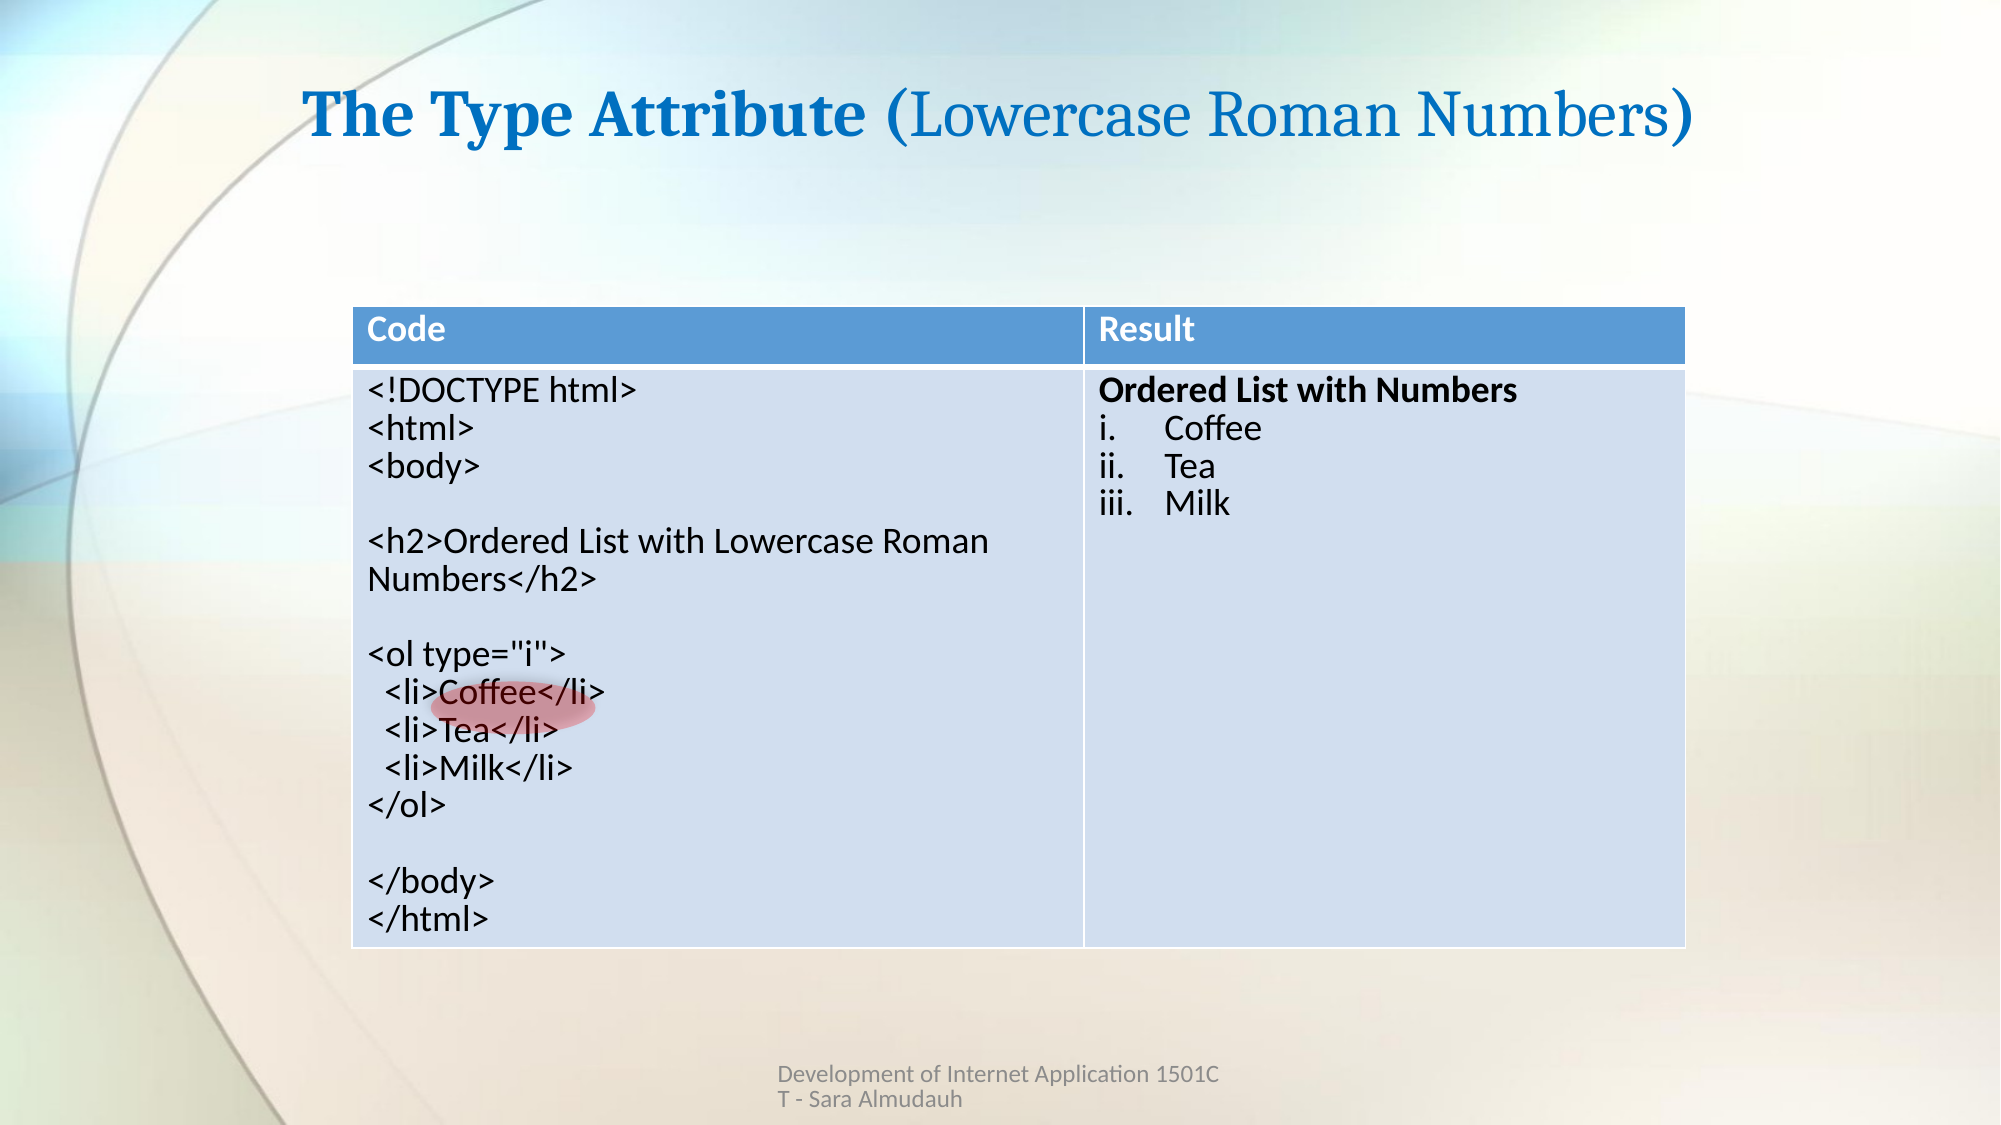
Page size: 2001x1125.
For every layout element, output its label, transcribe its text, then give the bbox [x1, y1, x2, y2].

table_cell Ordered List with Numbers Coffee Tea Milk [1085, 370, 1685, 947]
picture [0, 0, 2001, 1125]
footer Development of Internet Application 1501CT - Sara Almudauh [762, 1042, 1238, 1103]
table_cell <!DOCTYPE html> <html> <body> <h2>Ordered List with Lowercase Roman Numbers</h2> <ol type="i"> <li>Coffee</li> <li>Tea</li> <li>Milk</li> </ol> </body> </html> [353, 370, 1083, 947]
text_box [429, 680, 597, 735]
table_header Result [1085, 307, 1685, 364]
title The Type Attribute (Lowercase Roman Numbers) [93, 57, 1907, 162]
table_header Code [353, 307, 1083, 364]
